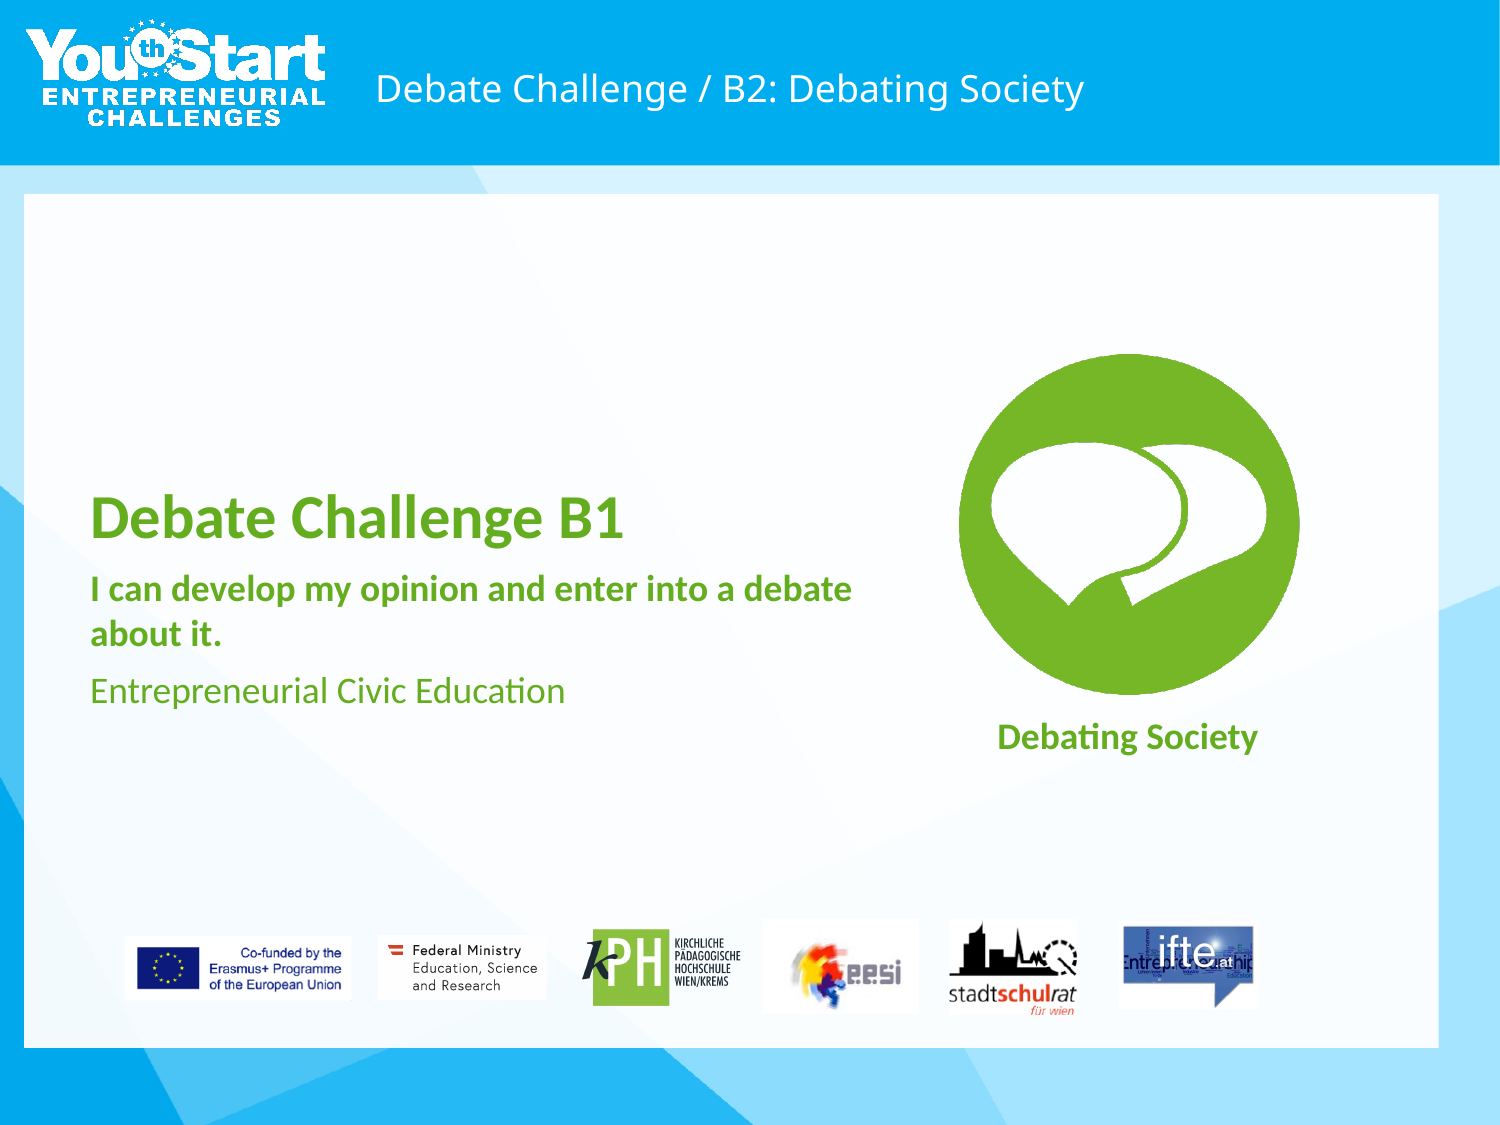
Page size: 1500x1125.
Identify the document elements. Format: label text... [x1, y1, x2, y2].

text_box Debate Challenge B1 I can develop my opinion and enter into a debate about it. Entrepreneurial Civic Education [75, 300, 919, 887]
text_box Debate Challenge / B2: Debating Society [0, 0, 1500, 168]
picture [89, 110, 103, 126]
picture [161, 89, 175, 104]
picture [181, 89, 194, 104]
picture [64, 46, 100, 80]
picture [44, 89, 57, 104]
picture [247, 110, 260, 126]
picture [266, 110, 279, 126]
picture [222, 89, 234, 104]
picture [0, 168, 1500, 1125]
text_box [124, 919, 1259, 1015]
picture [200, 89, 214, 104]
text_box [22, 192, 1441, 1050]
picture [211, 36, 270, 80]
picture [132, 29, 210, 81]
picture [901, 298, 1355, 753]
picture [142, 89, 155, 104]
picture [240, 89, 255, 105]
picture [109, 110, 124, 126]
picture [104, 89, 117, 104]
picture [168, 110, 180, 126]
picture [262, 89, 275, 104]
picture [186, 110, 199, 126]
picture [226, 110, 241, 126]
picture [83, 89, 98, 104]
picture [27, 30, 75, 79]
text_box Debating Society [820, 704, 1436, 765]
picture [103, 46, 137, 80]
picture [313, 89, 324, 104]
picture [276, 36, 324, 80]
picture [151, 110, 163, 126]
picture [292, 89, 307, 104]
picture [129, 110, 146, 126]
picture [63, 89, 78, 104]
picture [123, 89, 136, 104]
picture [204, 110, 219, 126]
